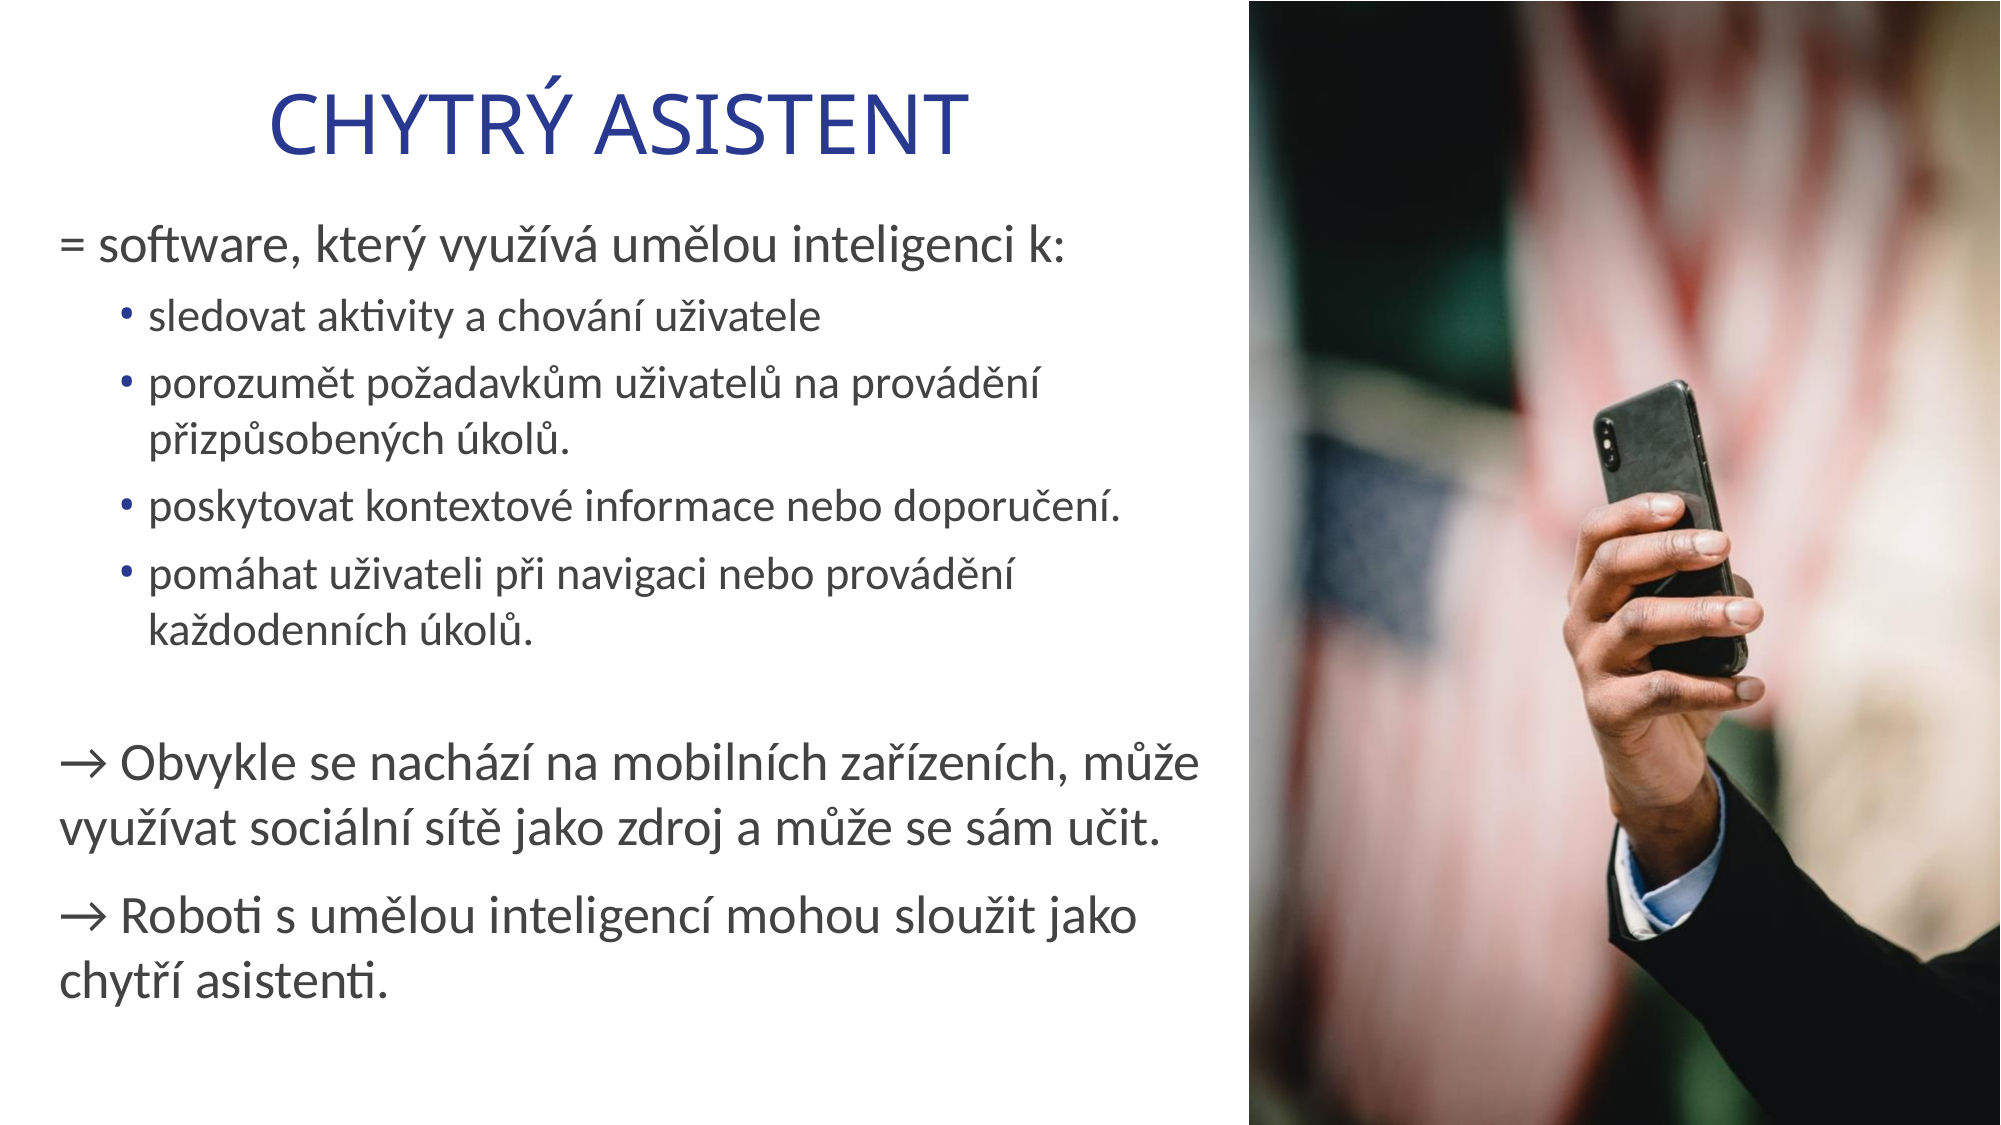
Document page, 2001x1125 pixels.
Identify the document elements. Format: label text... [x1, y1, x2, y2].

title CHYTRÝ ASISTENT [252, 54, 1022, 200]
list = software, který využívá umělou inteligenci k: sledovat aktivity a chování uživatele porozumět požadavkům uživatelů na provádění přizpůsobených úkolů. poskytovat kontextové informace nebo doporučení. pomáhat uživateli při navigaci nebo provádění každodenních úkolů. → Obvykle se nachází na mobilních zařízeních, může využívat sociální sítě jako zdroj a může se sám učit. → Roboti s umělou inteligencí mohou sloužit jako chytří asistenti. [14, 200, 1244, 1034]
picture [1249, 1, 2000, 1125]
